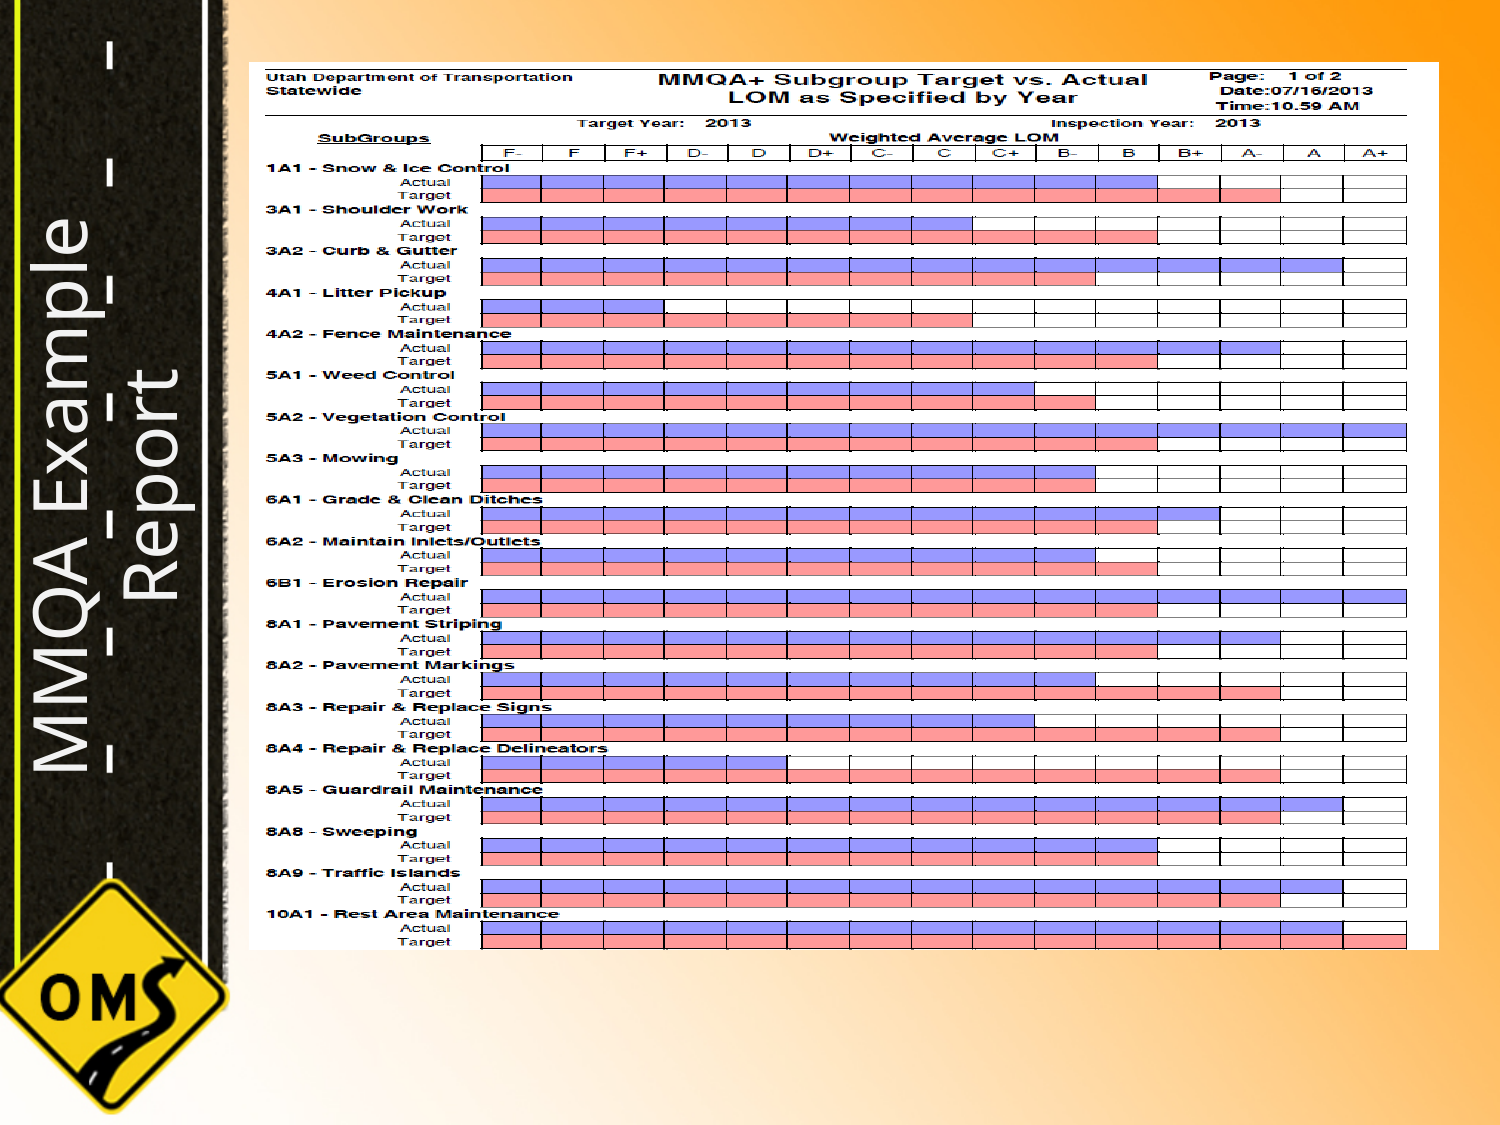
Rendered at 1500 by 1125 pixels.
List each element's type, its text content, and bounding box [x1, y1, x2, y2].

picture [0, 0, 1500, 1125]
title MMQA Example Report [4, 112, 200, 863]
